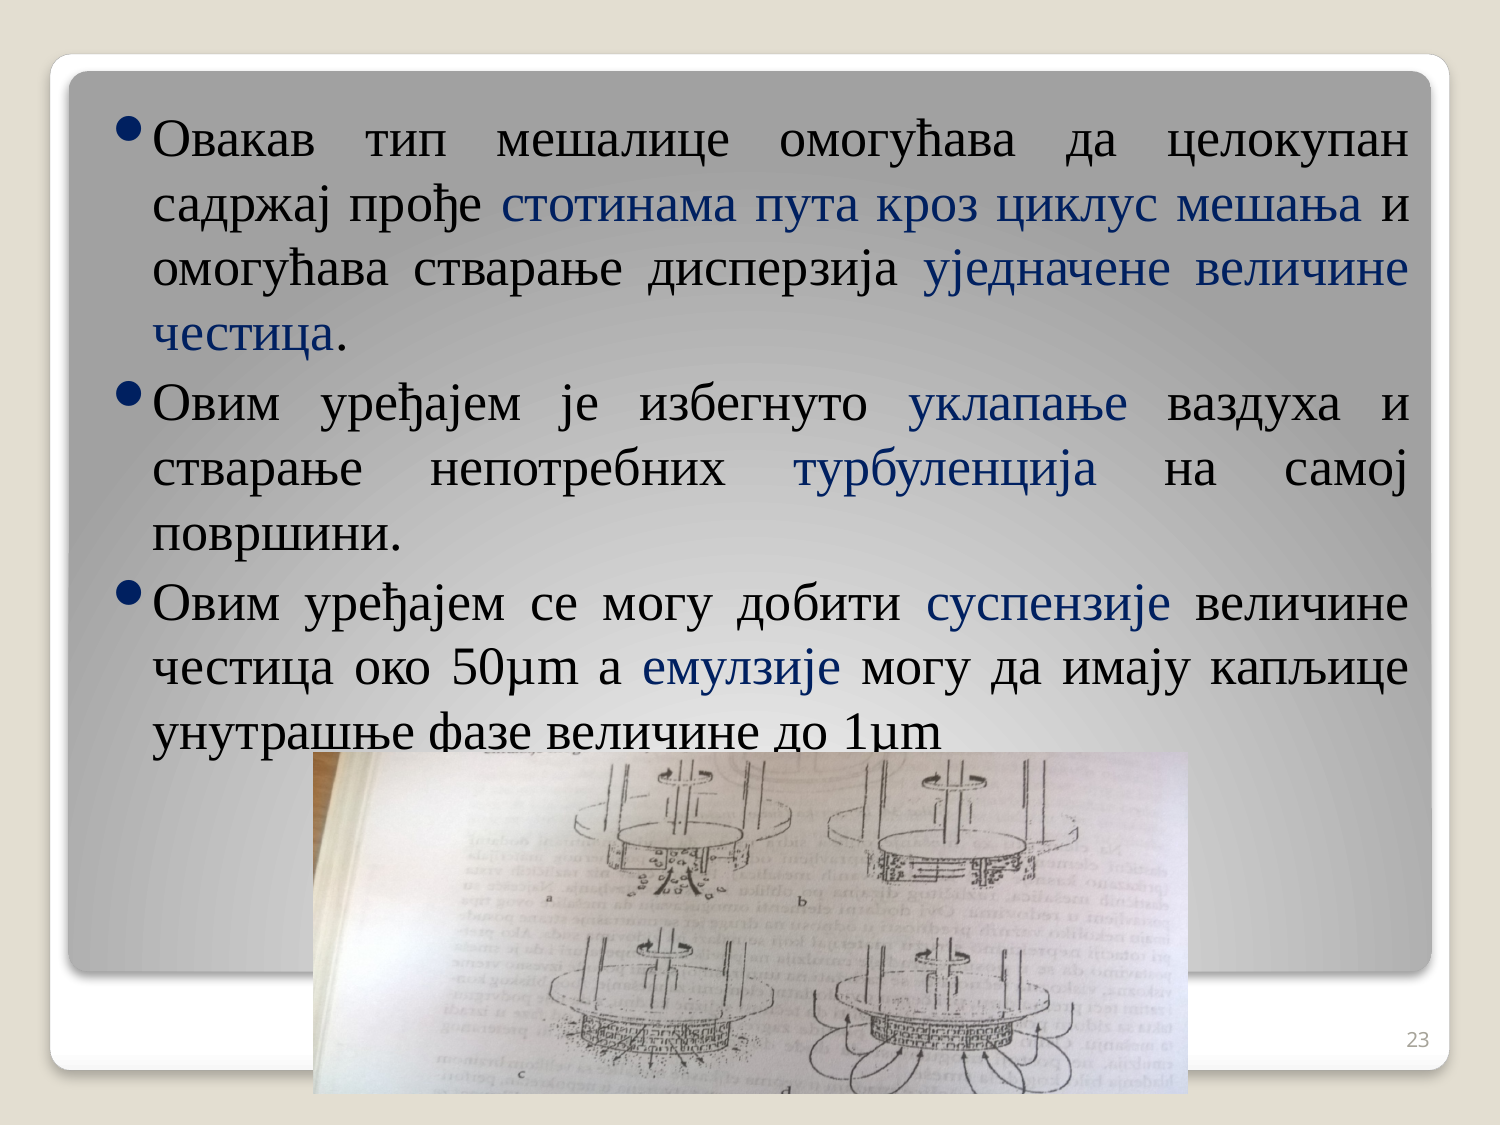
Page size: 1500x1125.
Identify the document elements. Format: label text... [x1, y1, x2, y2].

slide_number 23 [1369, 1002, 1445, 1063]
list Овакав тип мешалице омогућава да целокупан садржај прође стотинама пута кроз циклус мешања и омогућава стварање дисперзија уједначене величине честица. Овим уређајем је избегнуто уклапање ваздуха и стварање непотребних турбуленција на самој површини. Овим уређајем се могу добити суспензије величине честица око 50µm a емулзије могу да имају капљице унутрашње фазе величине до 1µm [82, 86, 1425, 774]
picture [312, 751, 1188, 1095]
